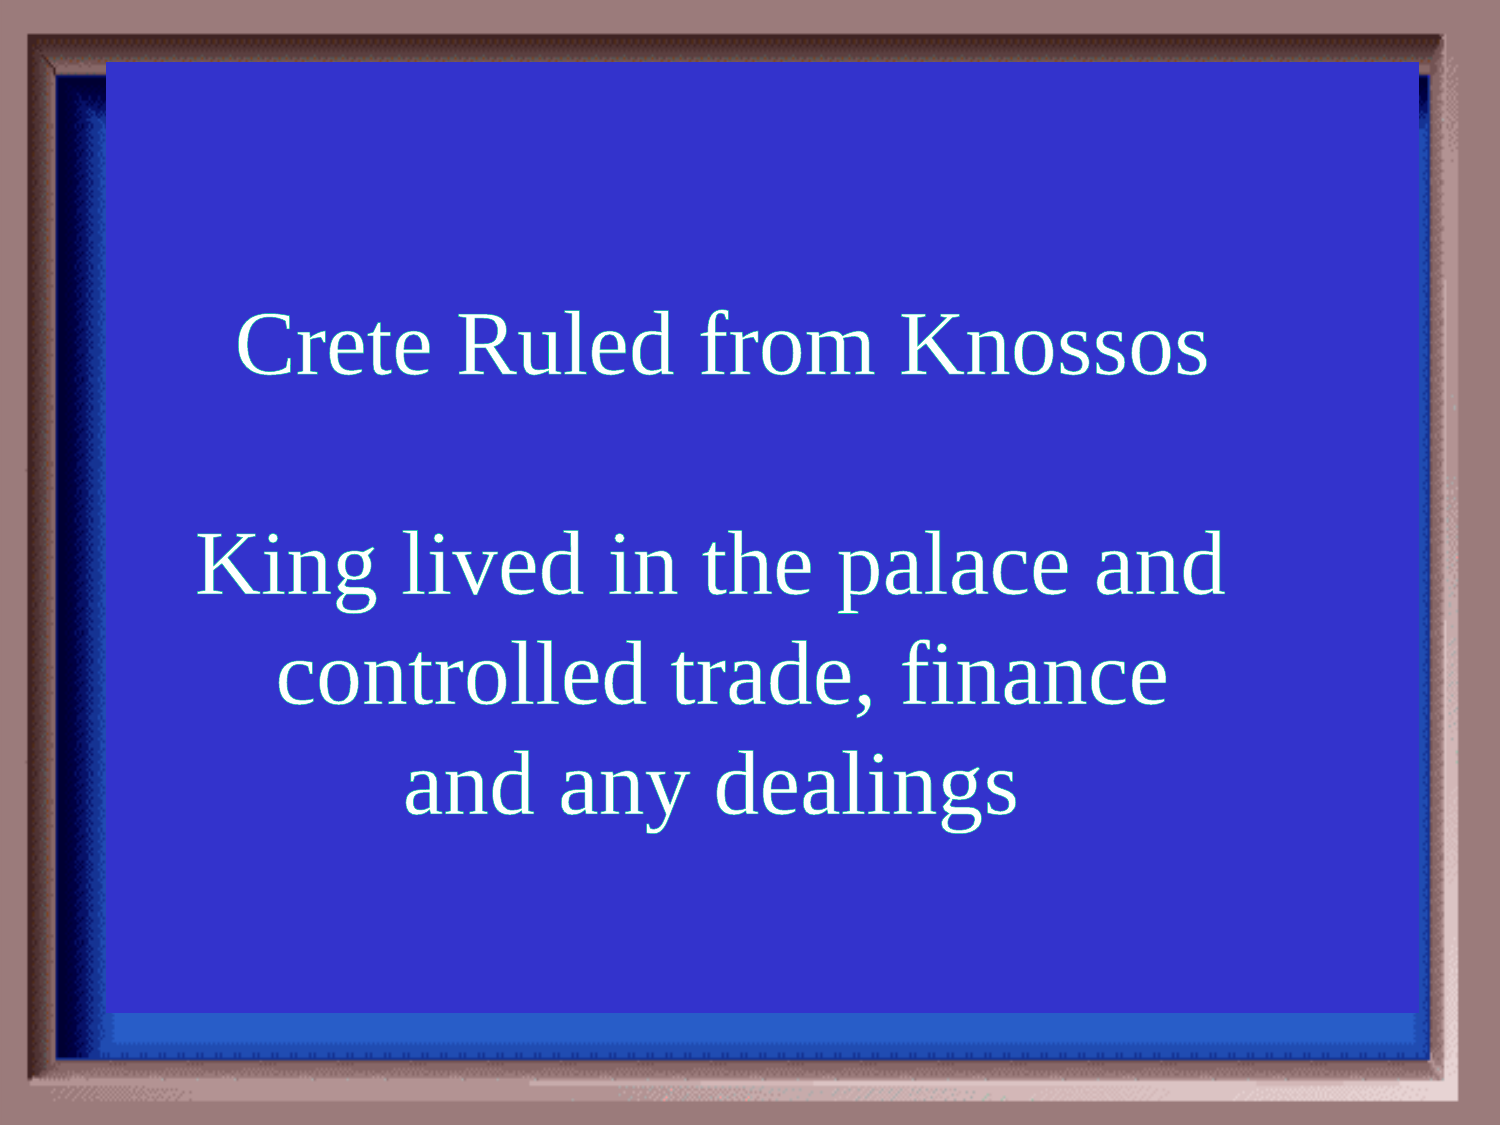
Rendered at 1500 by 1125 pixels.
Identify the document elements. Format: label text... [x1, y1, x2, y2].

text_box [106, 62, 1419, 1013]
text_box Crete Ruled from Knossos King lived in the palace and controlled trade, finance and any dealings [179, 274, 1267, 840]
picture [0, 0, 1500, 1125]
